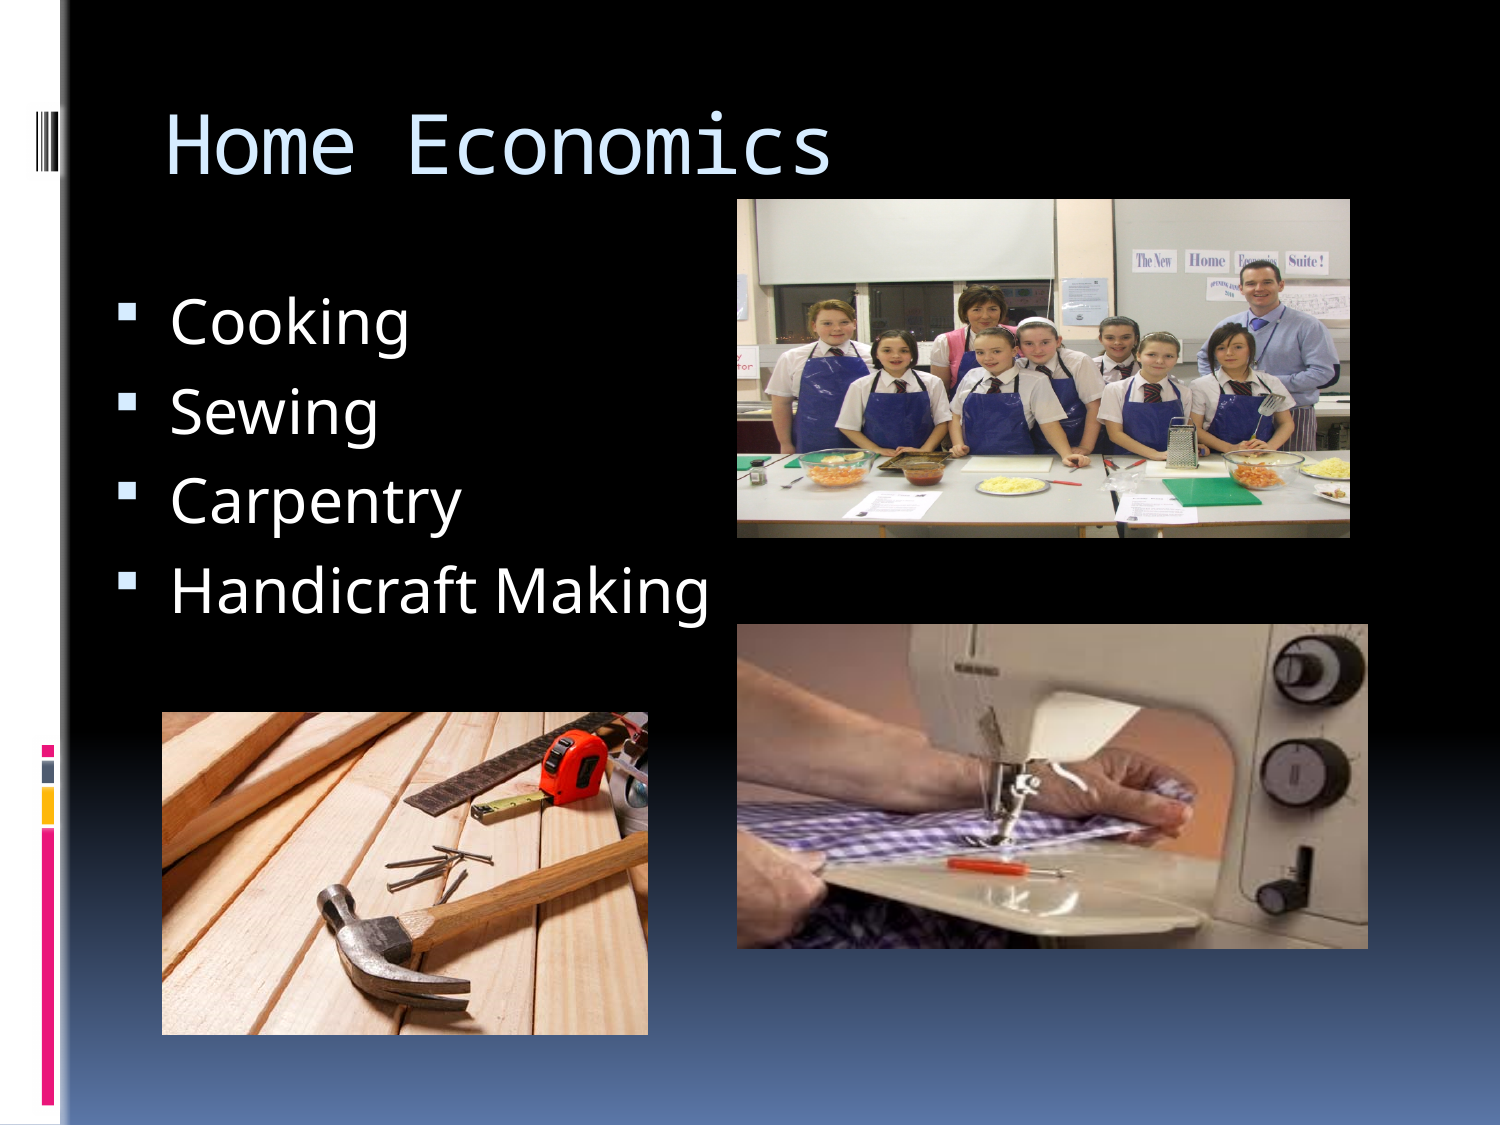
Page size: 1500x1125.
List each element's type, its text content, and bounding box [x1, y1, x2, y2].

picture [737, 624, 1368, 949]
picture [162, 711, 648, 1035]
title Home Economics [150, 83, 1425, 234]
list Cooking Sewing Carpentry Handicraft Making [87, 275, 1438, 1018]
picture [736, 199, 1351, 538]
